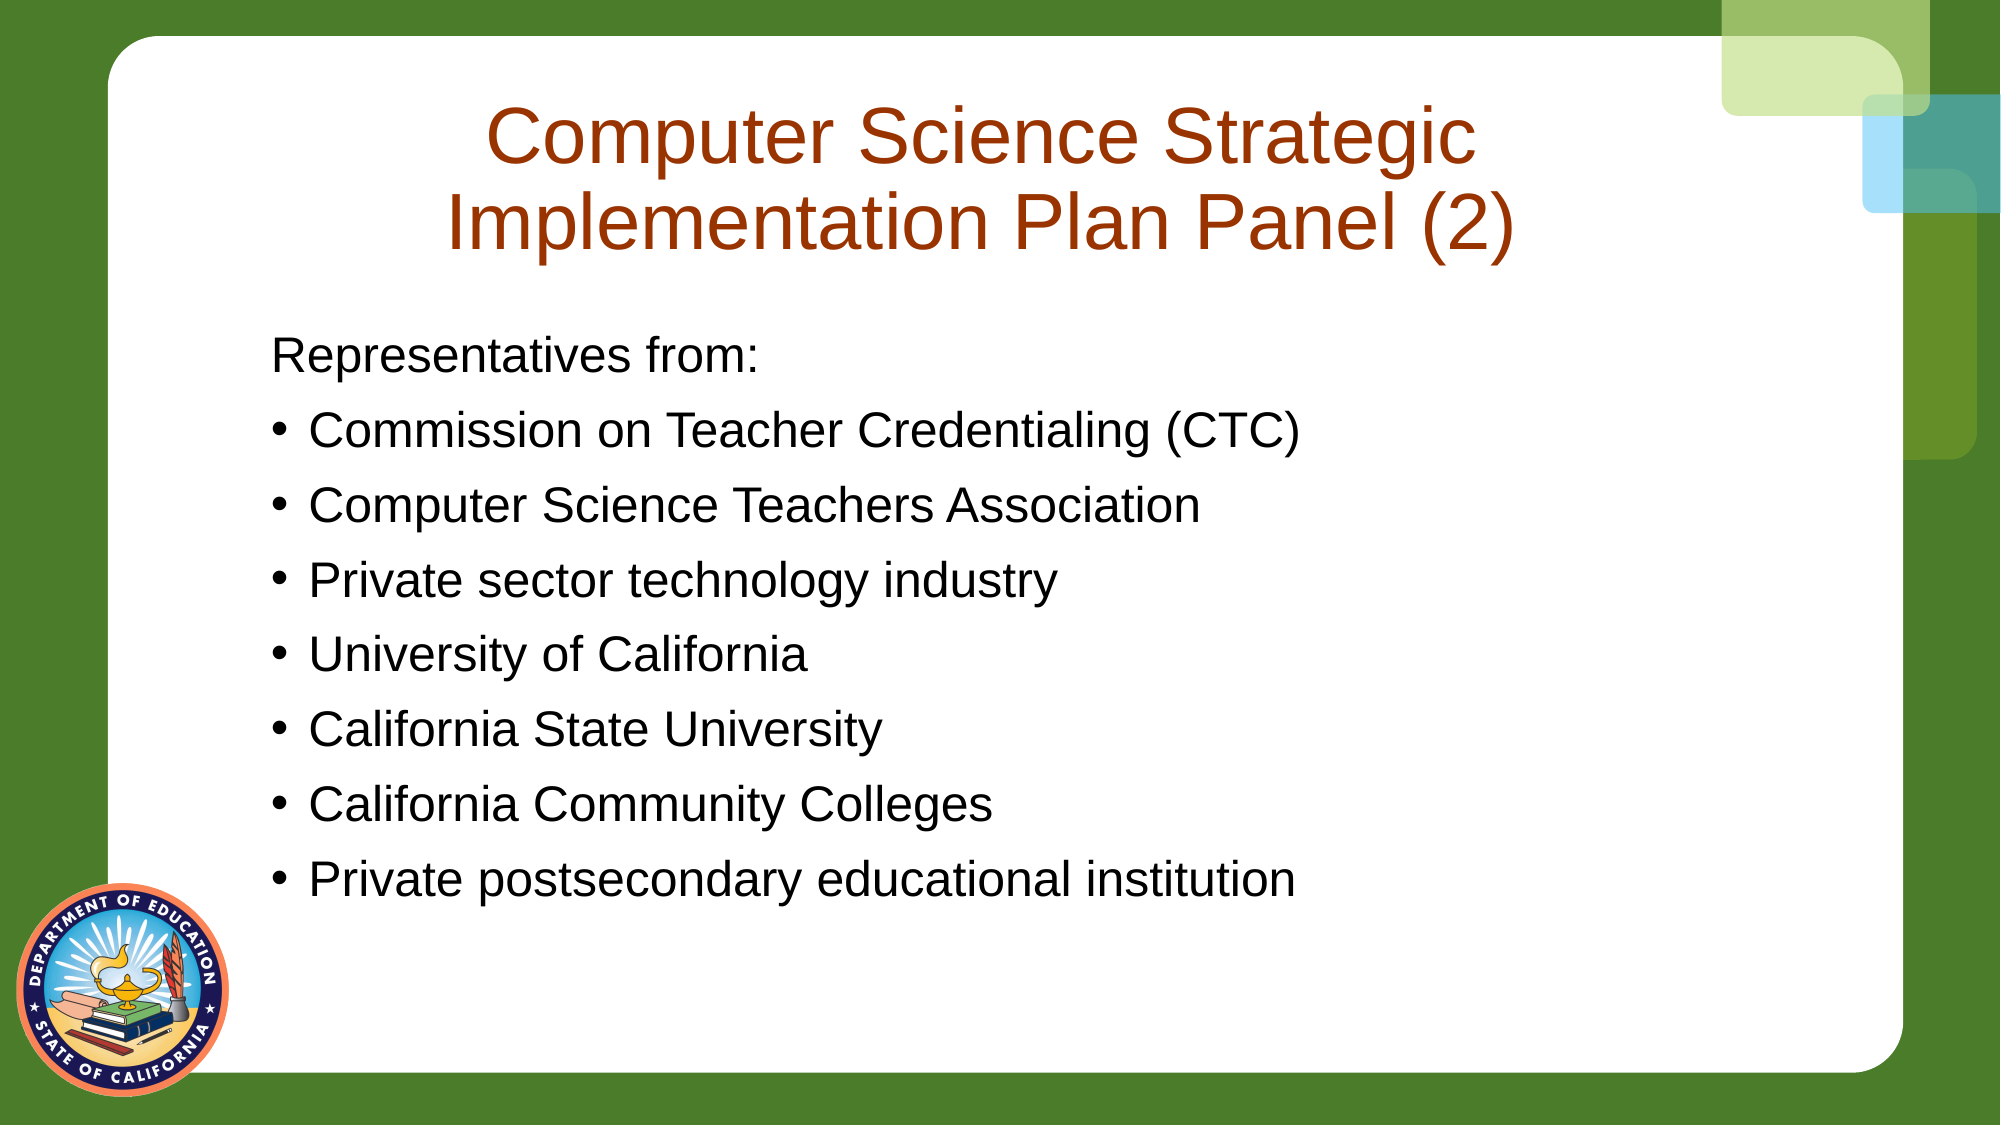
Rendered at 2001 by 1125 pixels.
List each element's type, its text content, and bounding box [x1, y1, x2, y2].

list Representatives from: Commission on Teacher Credentialing (CTC) Computer Science Teachers Association Private sector technology industry University of California California State University California Community Colleges Private postsecondary educational institution [255, 321, 1809, 1080]
picture [16, 883, 229, 1097]
title Computer Science Strategic Implementation Plan Panel (2) [255, 87, 1708, 275]
